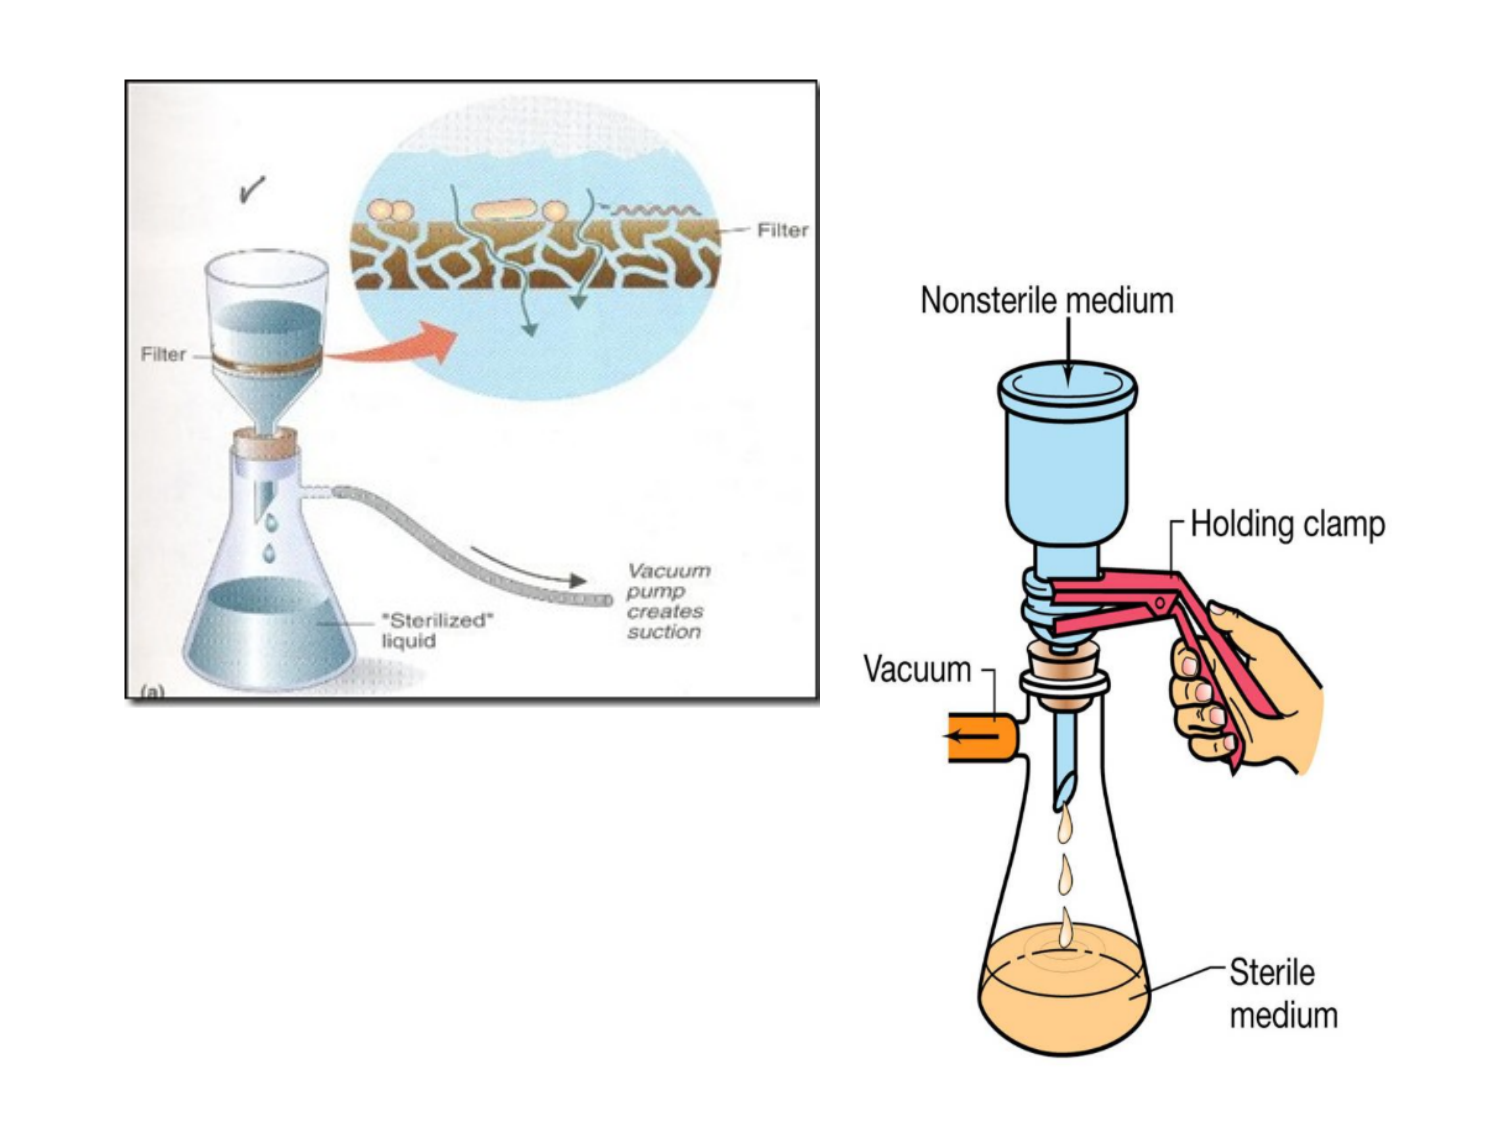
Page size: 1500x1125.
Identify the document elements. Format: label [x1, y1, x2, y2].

picture [123, 77, 821, 710]
list [859, 278, 1395, 1069]
